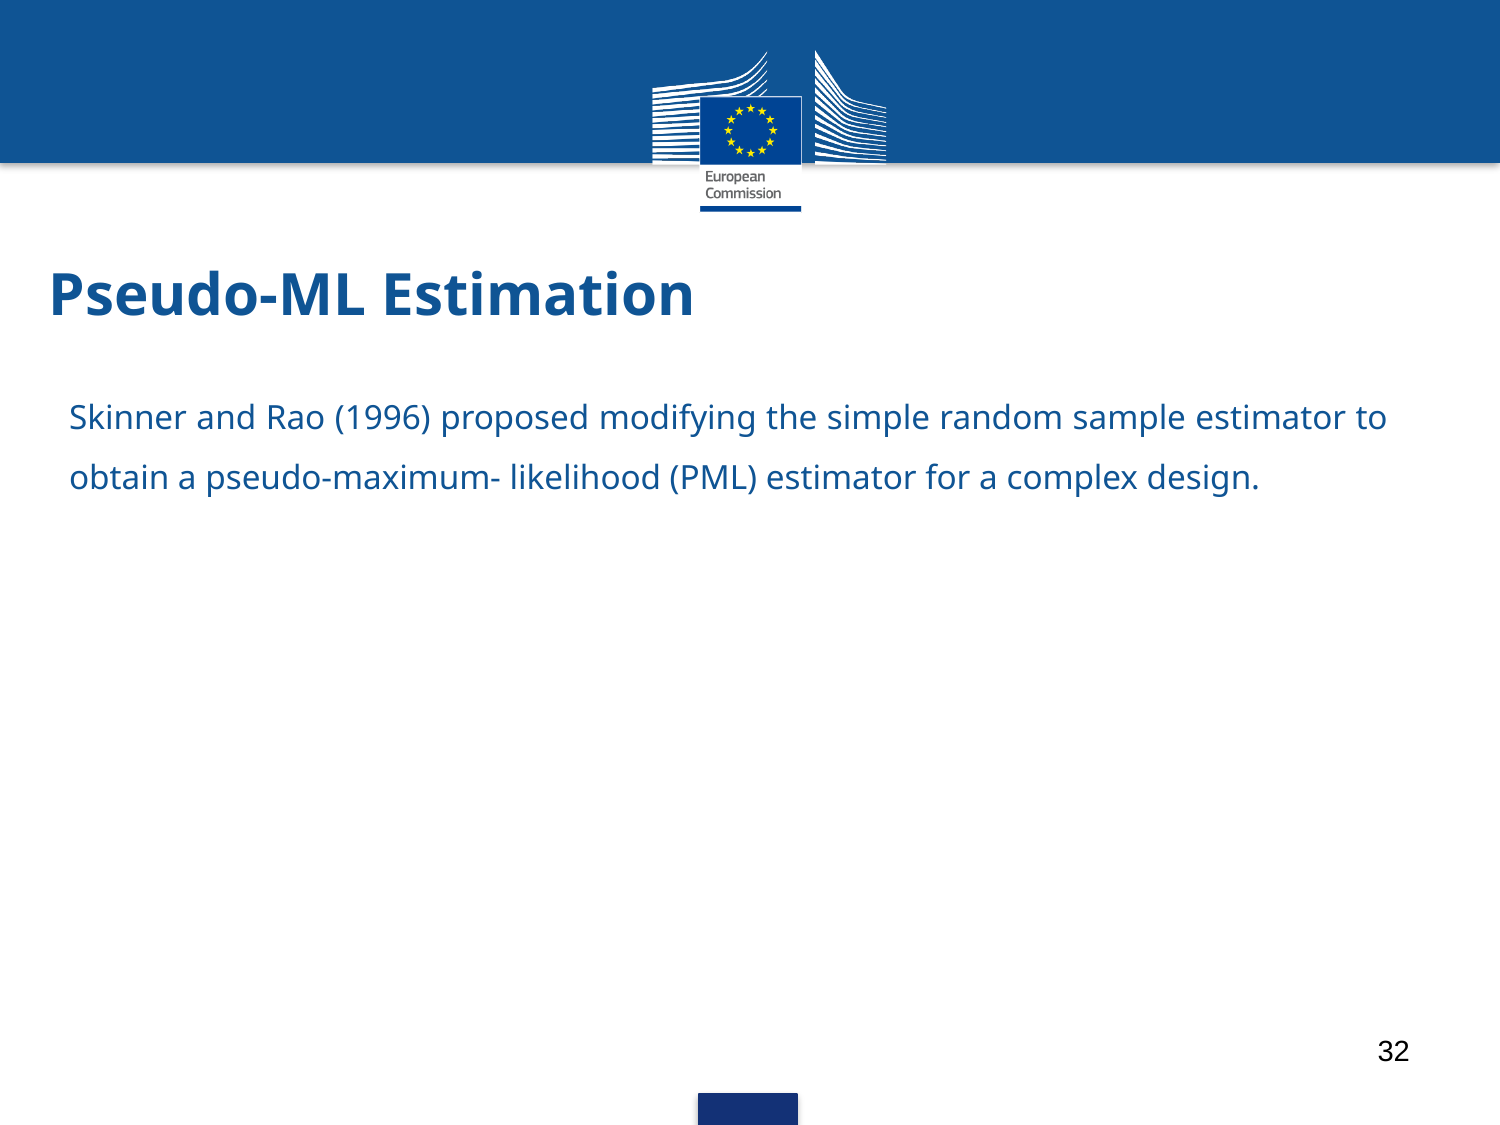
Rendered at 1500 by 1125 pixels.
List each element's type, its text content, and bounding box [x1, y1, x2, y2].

text_box Skinner and Rao (1996) proposed modifying the simple random sample estimator to obtain a pseudo-maximum- likelihood (PML) estimator for a complex design. [54, 369, 1405, 639]
title Pseudo-ML Estimation [33, 215, 1425, 370]
slide_number 32 [1074, 1024, 1426, 1103]
